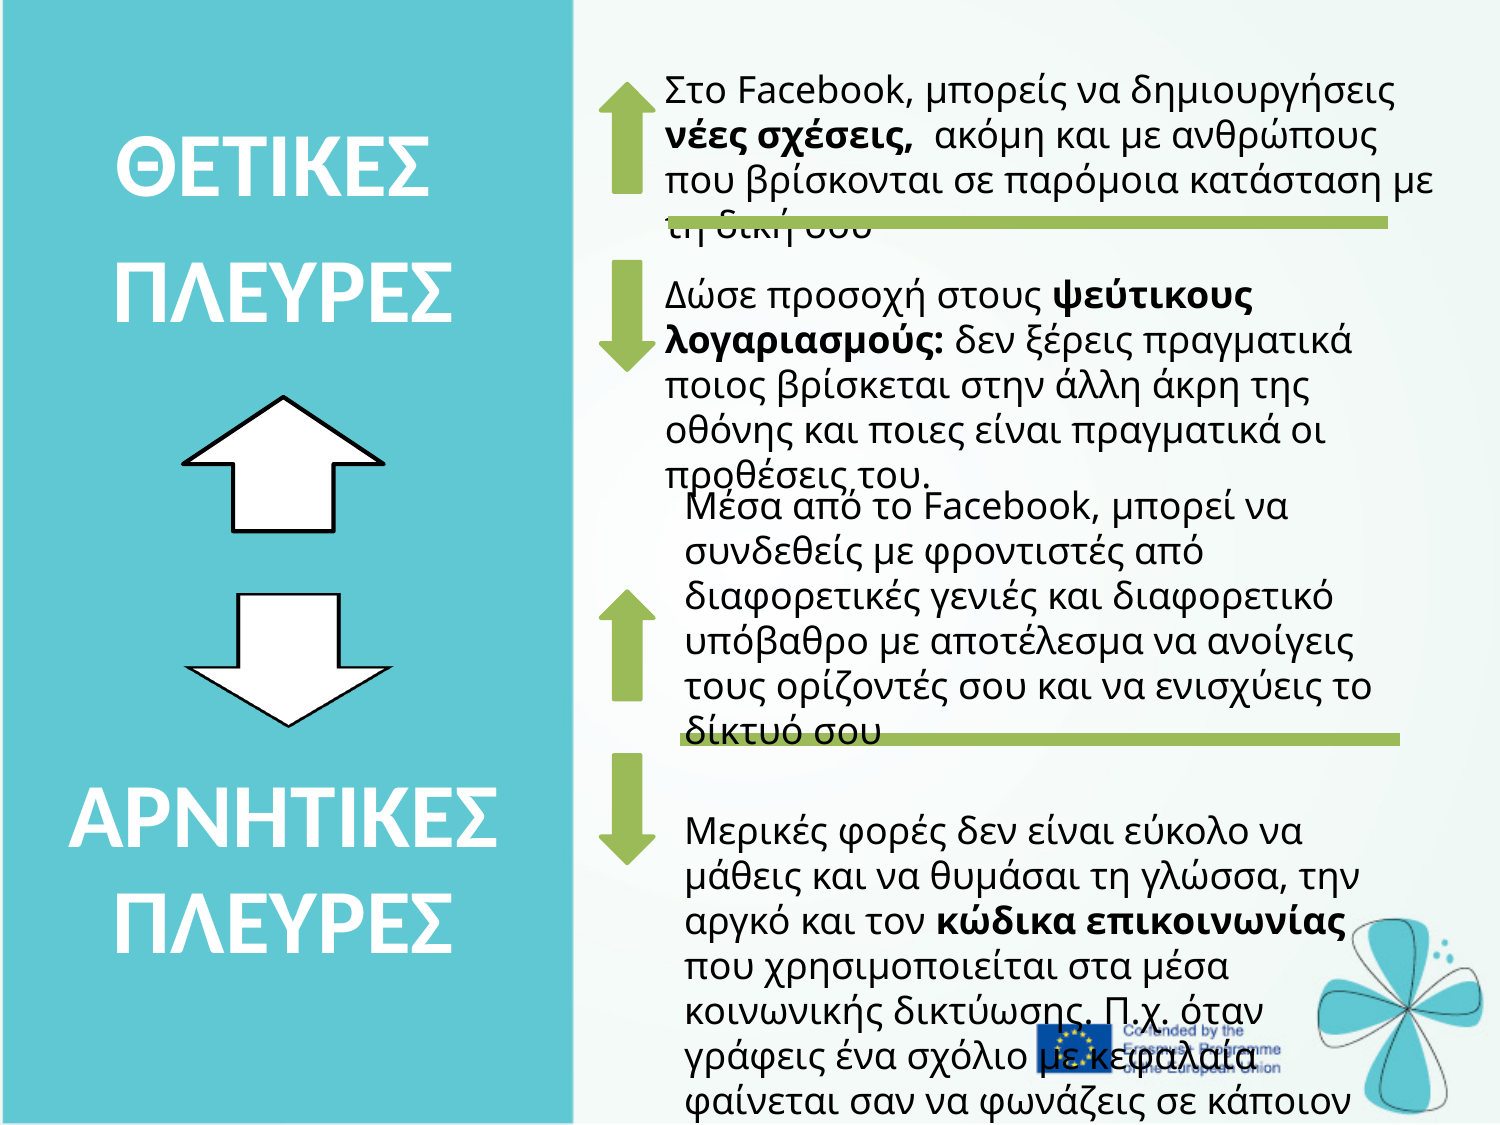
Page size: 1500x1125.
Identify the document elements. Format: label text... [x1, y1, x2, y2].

table_header ΑΡΝΗΤΙΚΕΣΠΛΕΥΡΕΣ [52, 765, 515, 1018]
text_box [180, 395, 386, 534]
text_box [598, 81, 656, 194]
table_header ΘΕΤΙΚΕΣ ΠΛΕΥΡΕΣ [52, 114, 515, 346]
text_box [598, 753, 656, 866]
text_box [598, 589, 656, 702]
text_box Μέσα από το Facebook, μπορεί να συνδεθείς με φροντιστές από διαφορετικές γενιές και διαφορετικό υπόβαθρο με αποτέλεσμα να ανοίγεις τους ορίζοντές σου και να ενισχύεις το δίκτυό σου Μερικές φορές δεν είναι εύκολο να μάθεις και να θυμάσαι τη γλώσσα, την αργκό και τον κώδικα επικοινωνίας που χρησιμοποιείται στα μέσα κοινωνικής δικτύωσης. Π.χ. όταν γράφεις ένα σχόλιο με κεφαλαία φαίνεται σαν να φωνάζεις σε κάποιον στην πραγματικότητα. [669, 429, 1420, 1125]
text_box Στο Facebook, μπορείς να δημιουργήσεις νέες σχέσεις, ακόμη και με ανθρώπους που βρίσκονται σε παρόμοια κατάσταση με τη δική σου Δώσε προσοχή στους ψεύτικους λογαριασμούς: δεν ξέρεις πραγματικά ποιος βρίσκεται στην άλλη άκρη της οθόνης και ποιες είναι πραγματικά οι προθέσεις του. [650, 13, 1455, 503]
text_box [598, 259, 656, 372]
picture [0, 0, 1500, 1125]
